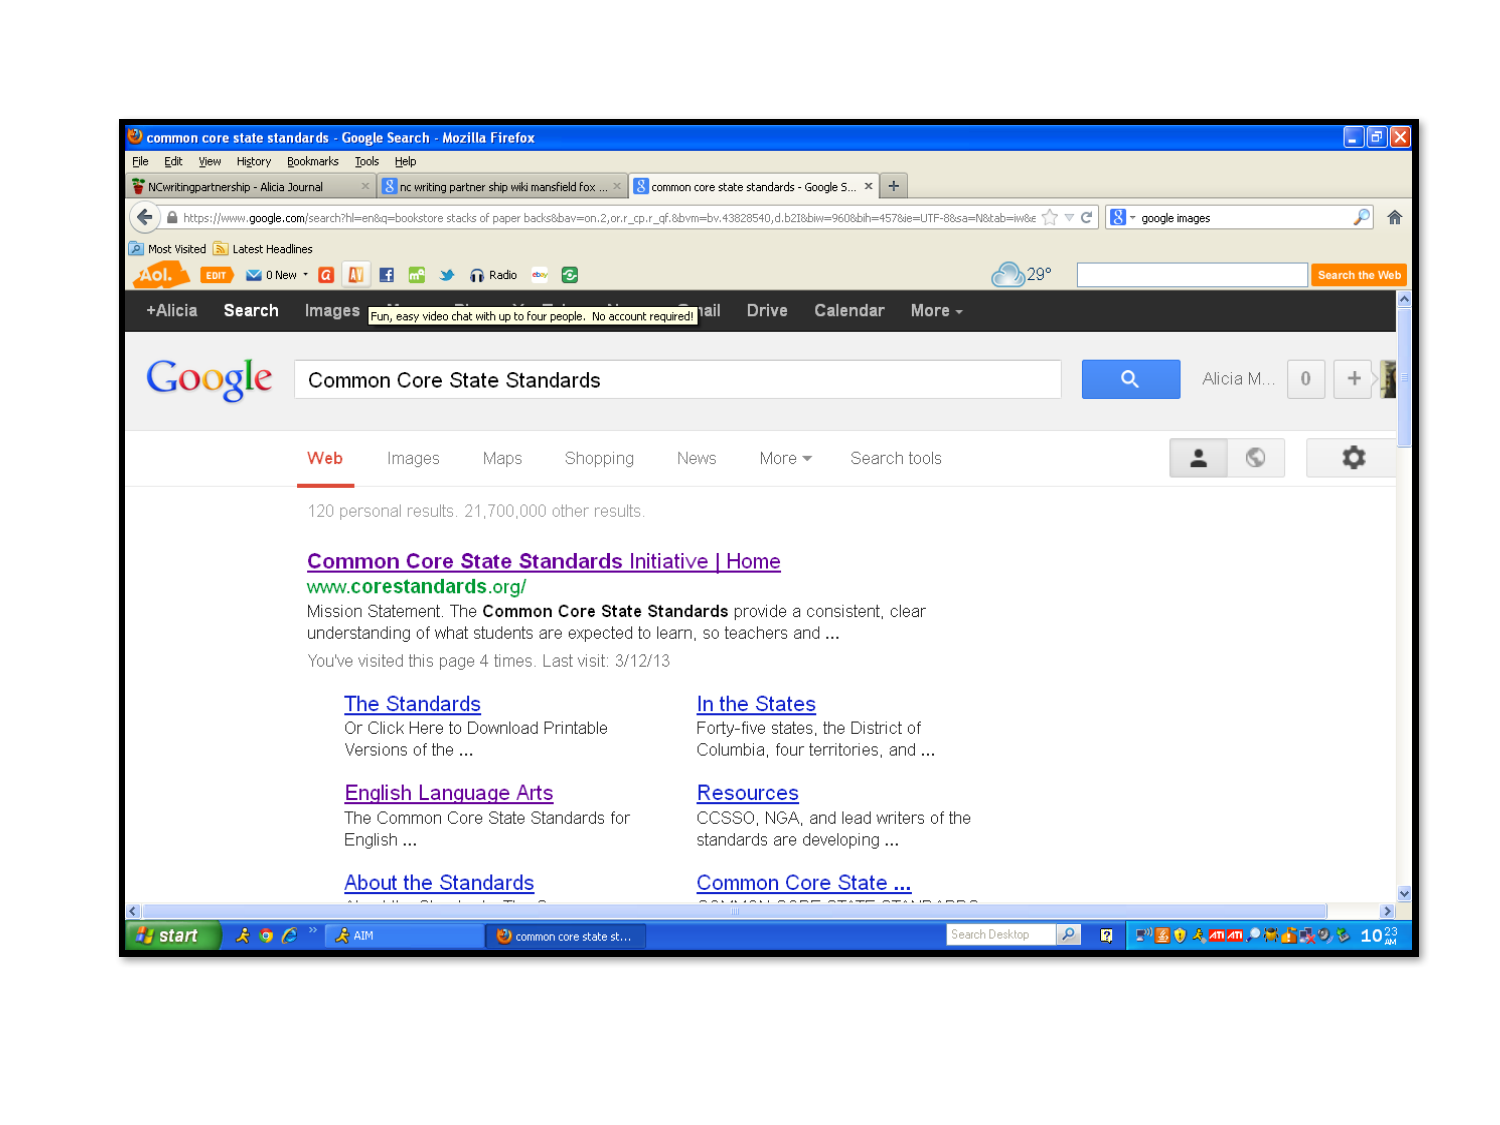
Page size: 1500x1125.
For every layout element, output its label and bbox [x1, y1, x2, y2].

picture [124, 124, 1413, 951]
